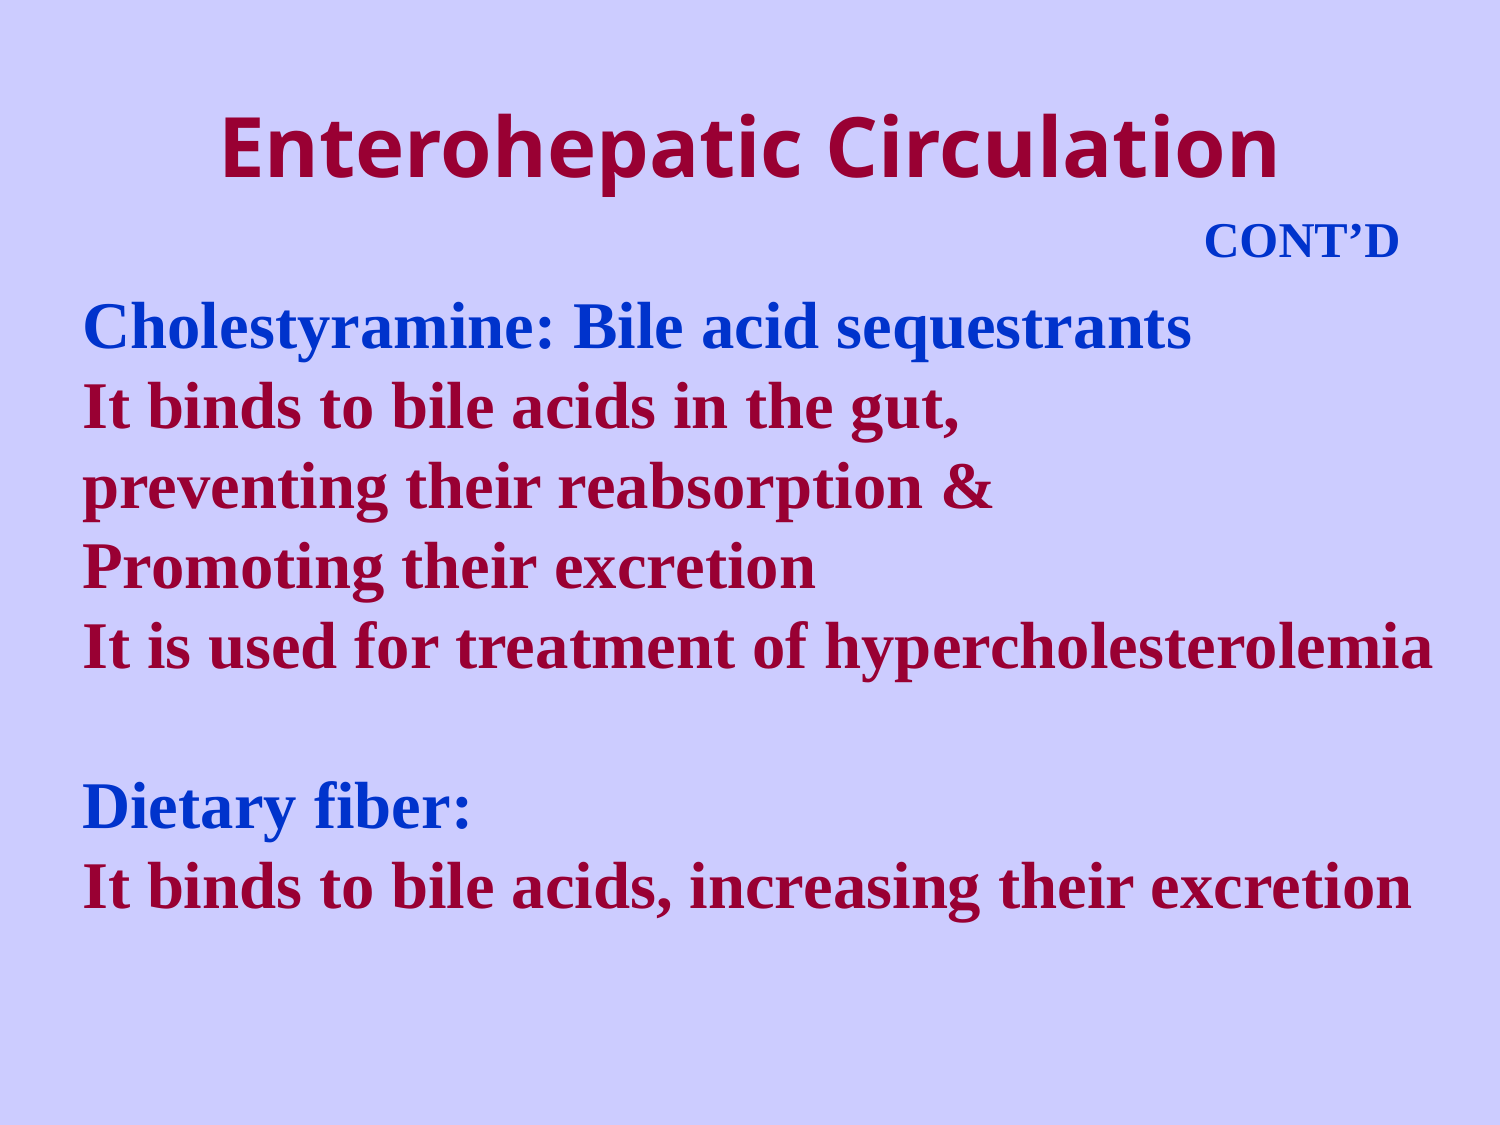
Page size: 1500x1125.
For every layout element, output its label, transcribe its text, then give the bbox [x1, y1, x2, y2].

text_box CONT’D [1188, 199, 1416, 275]
title Enterohepatic Circulation [112, 49, 1388, 238]
text_box Cholestyramine: Bile acid sequestrants It binds to bile acids in the gut, preventing their reabsorption & Promoting their excretion It is used for treatment of hypercholesterolemia Dietary fiber: It binds to bile acids, increasing their excretion [67, 274, 1452, 930]
